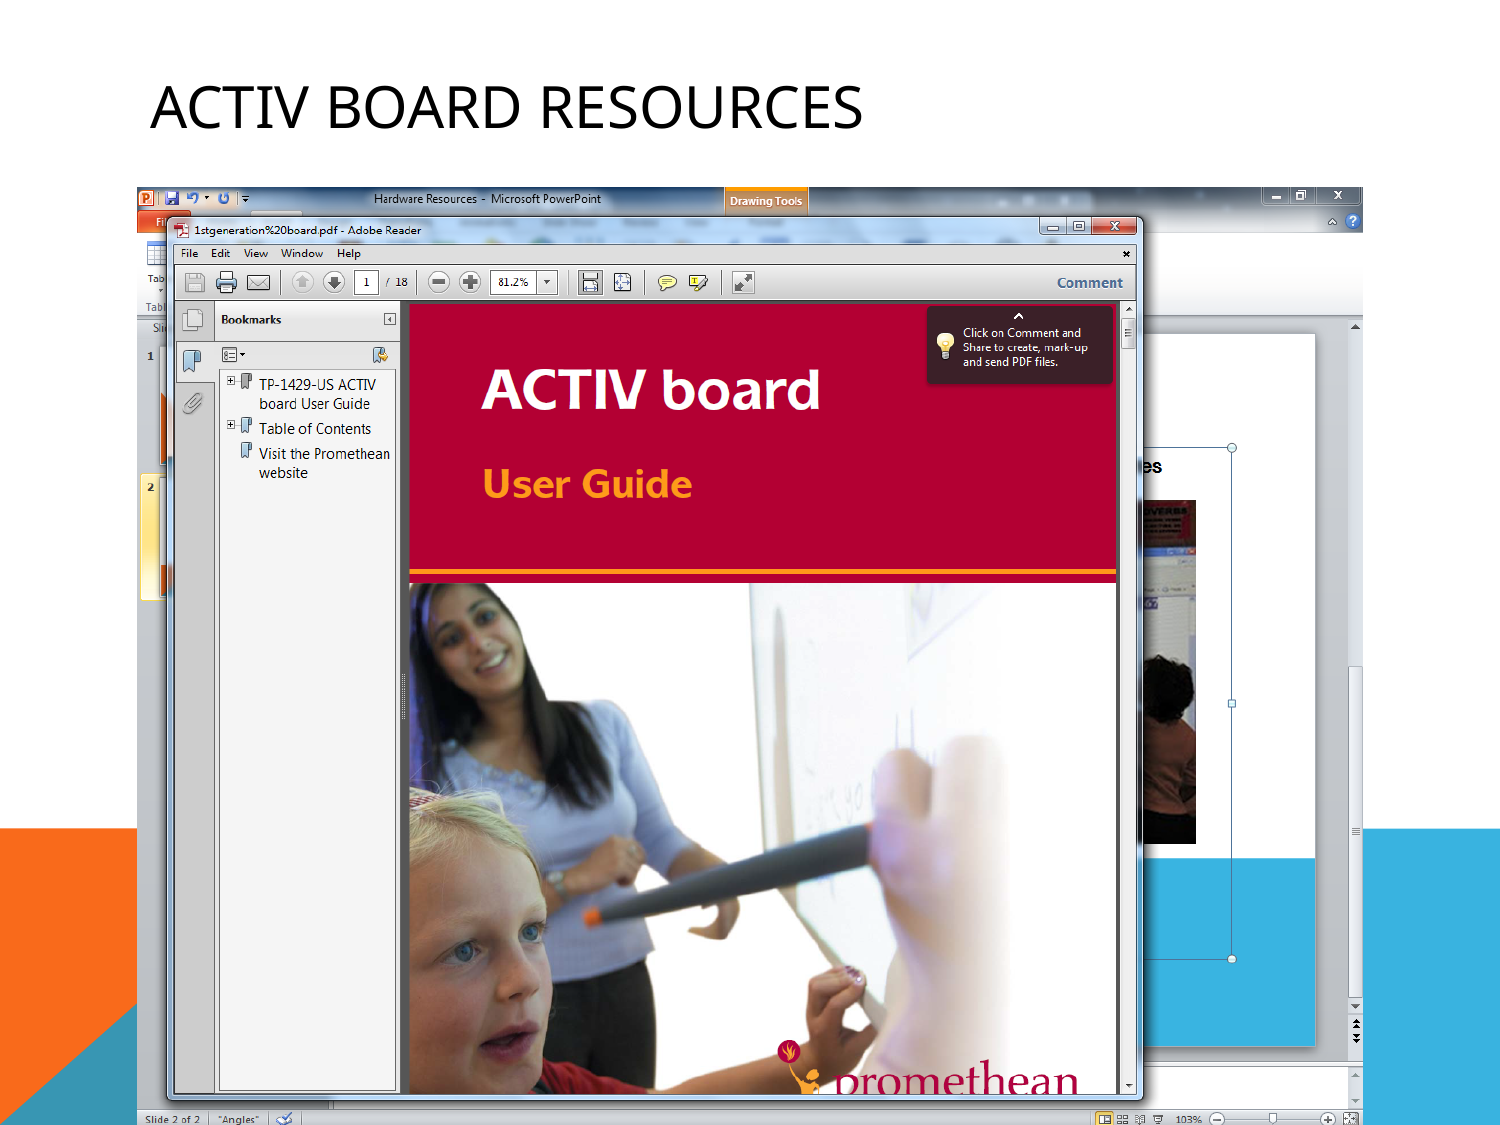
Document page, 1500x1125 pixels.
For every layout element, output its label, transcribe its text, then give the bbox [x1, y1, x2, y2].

picture [137, 187, 1363, 1125]
title Activ board resources [135, 60, 1369, 150]
